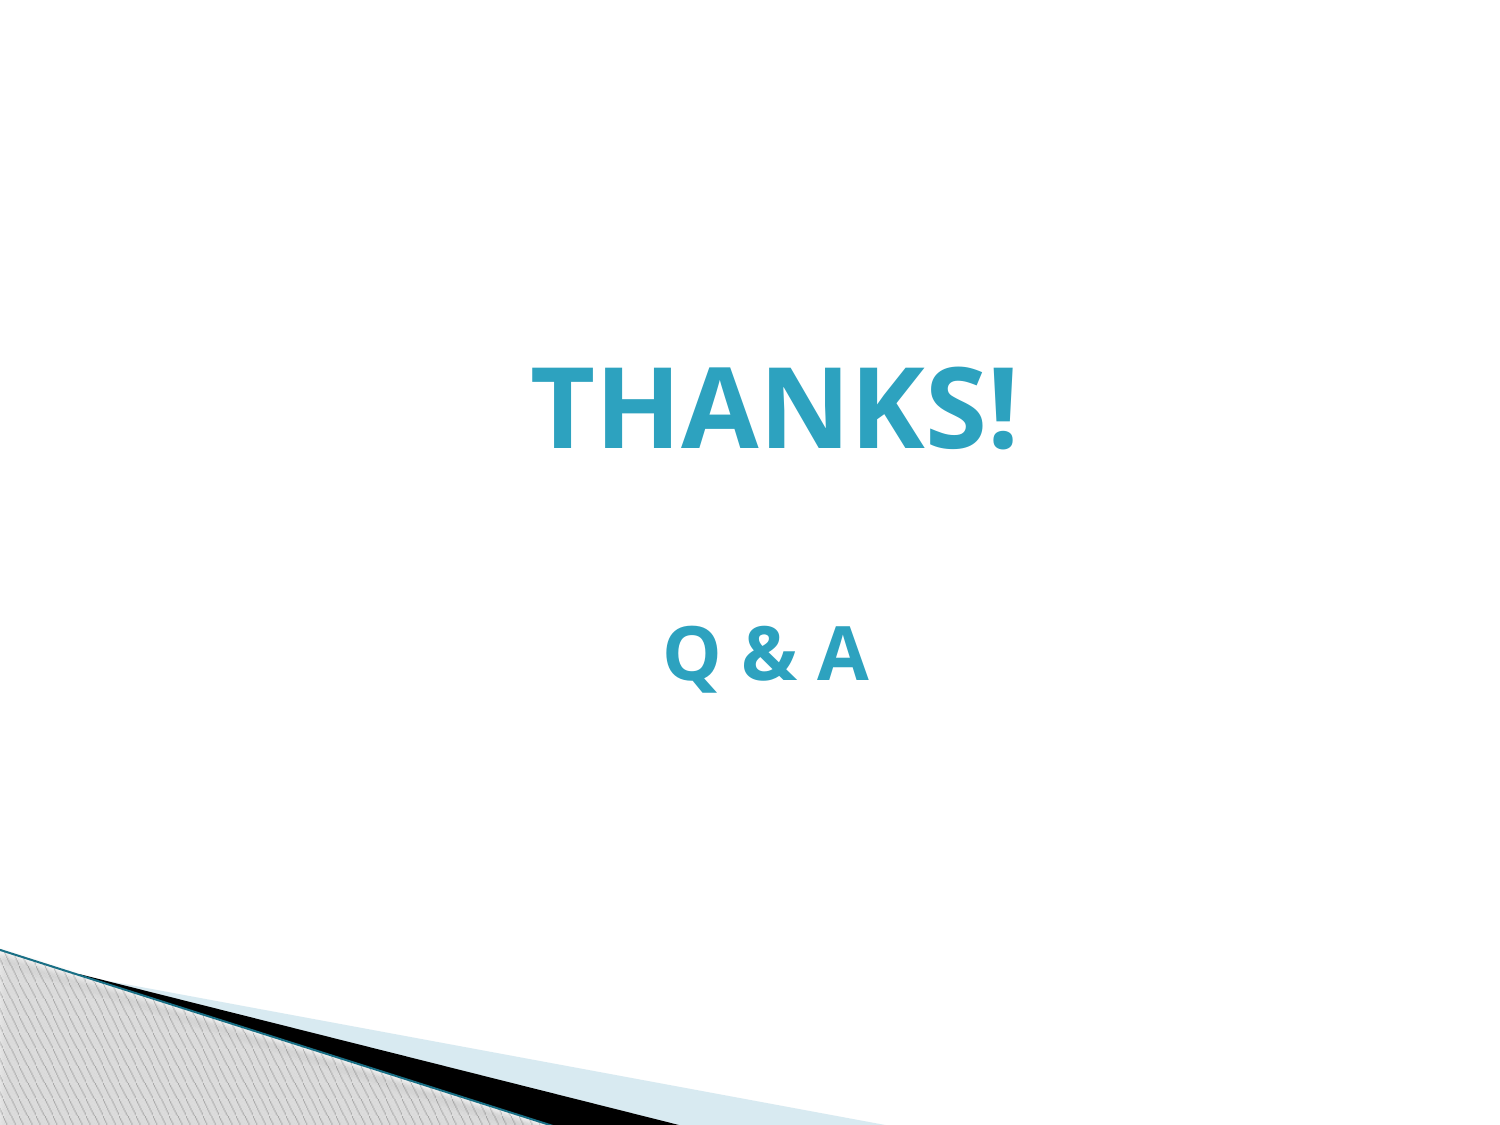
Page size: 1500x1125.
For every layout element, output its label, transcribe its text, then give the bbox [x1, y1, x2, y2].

text_box Q & A [647, 597, 885, 703]
text_box Thanks! [515, 328, 1036, 478]
